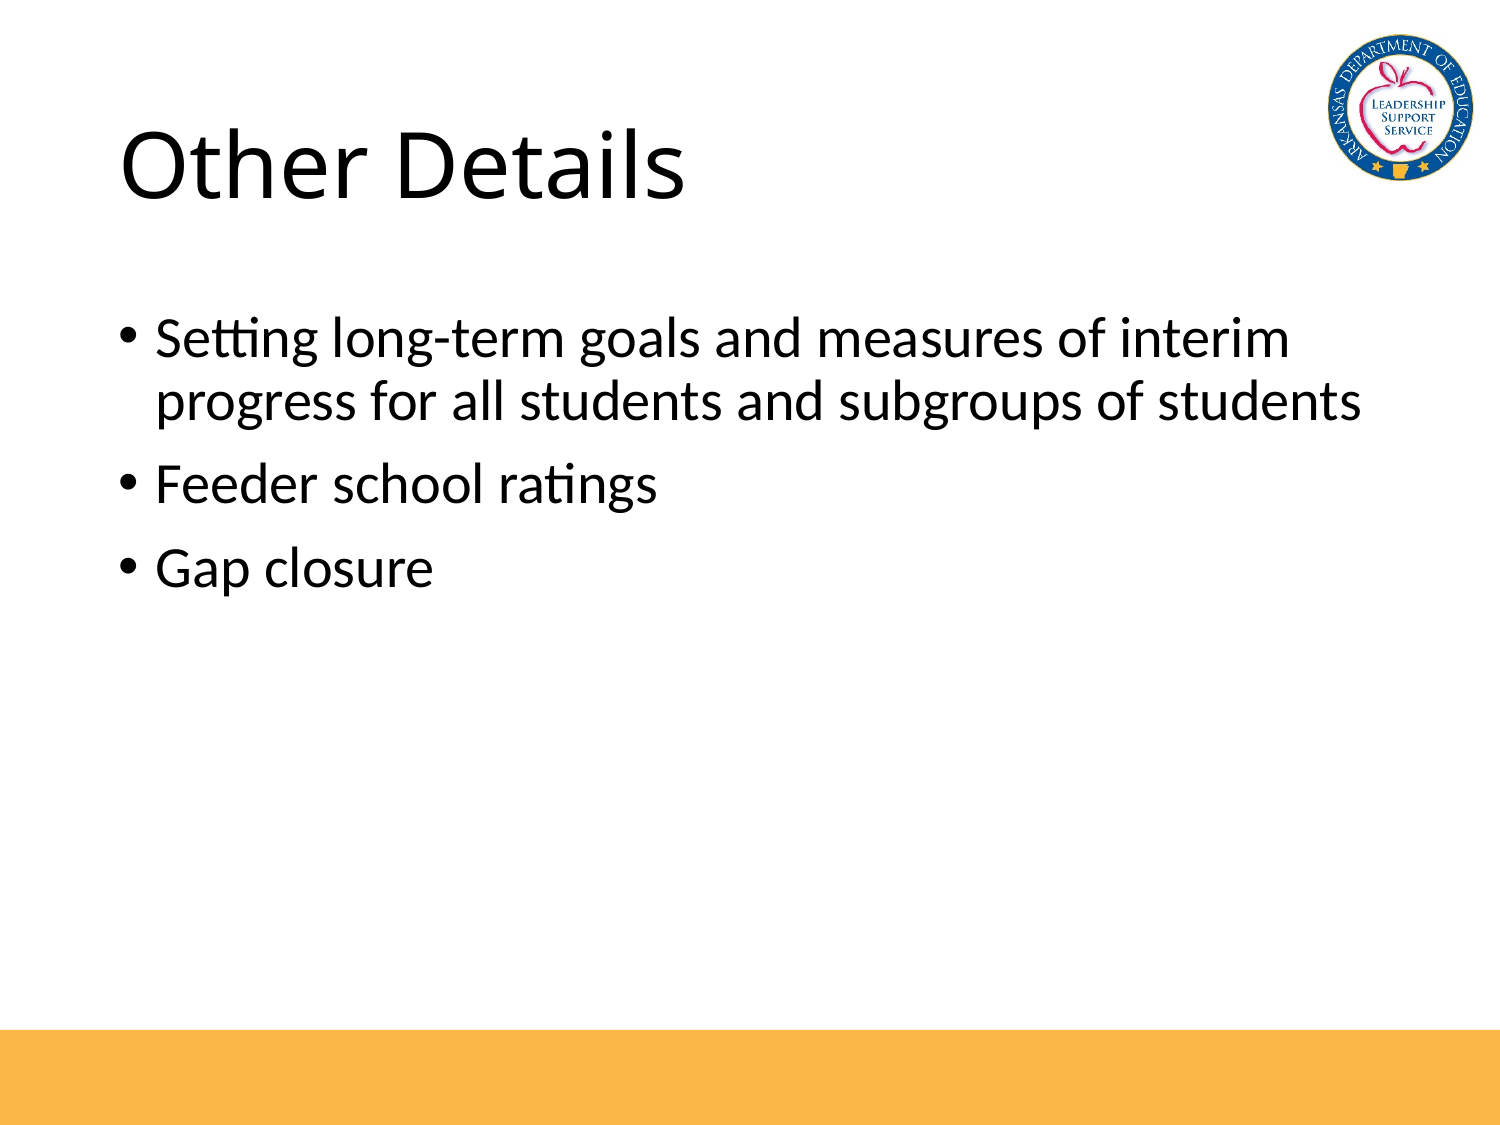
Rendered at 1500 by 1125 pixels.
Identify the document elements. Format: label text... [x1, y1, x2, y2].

picture [1327, 34, 1478, 181]
list Setting long-term goals and measures of interim progress for all students and subgroups of students Feeder school ratings Gap closure [103, 299, 1397, 1014]
title Other Details [103, 59, 1397, 278]
